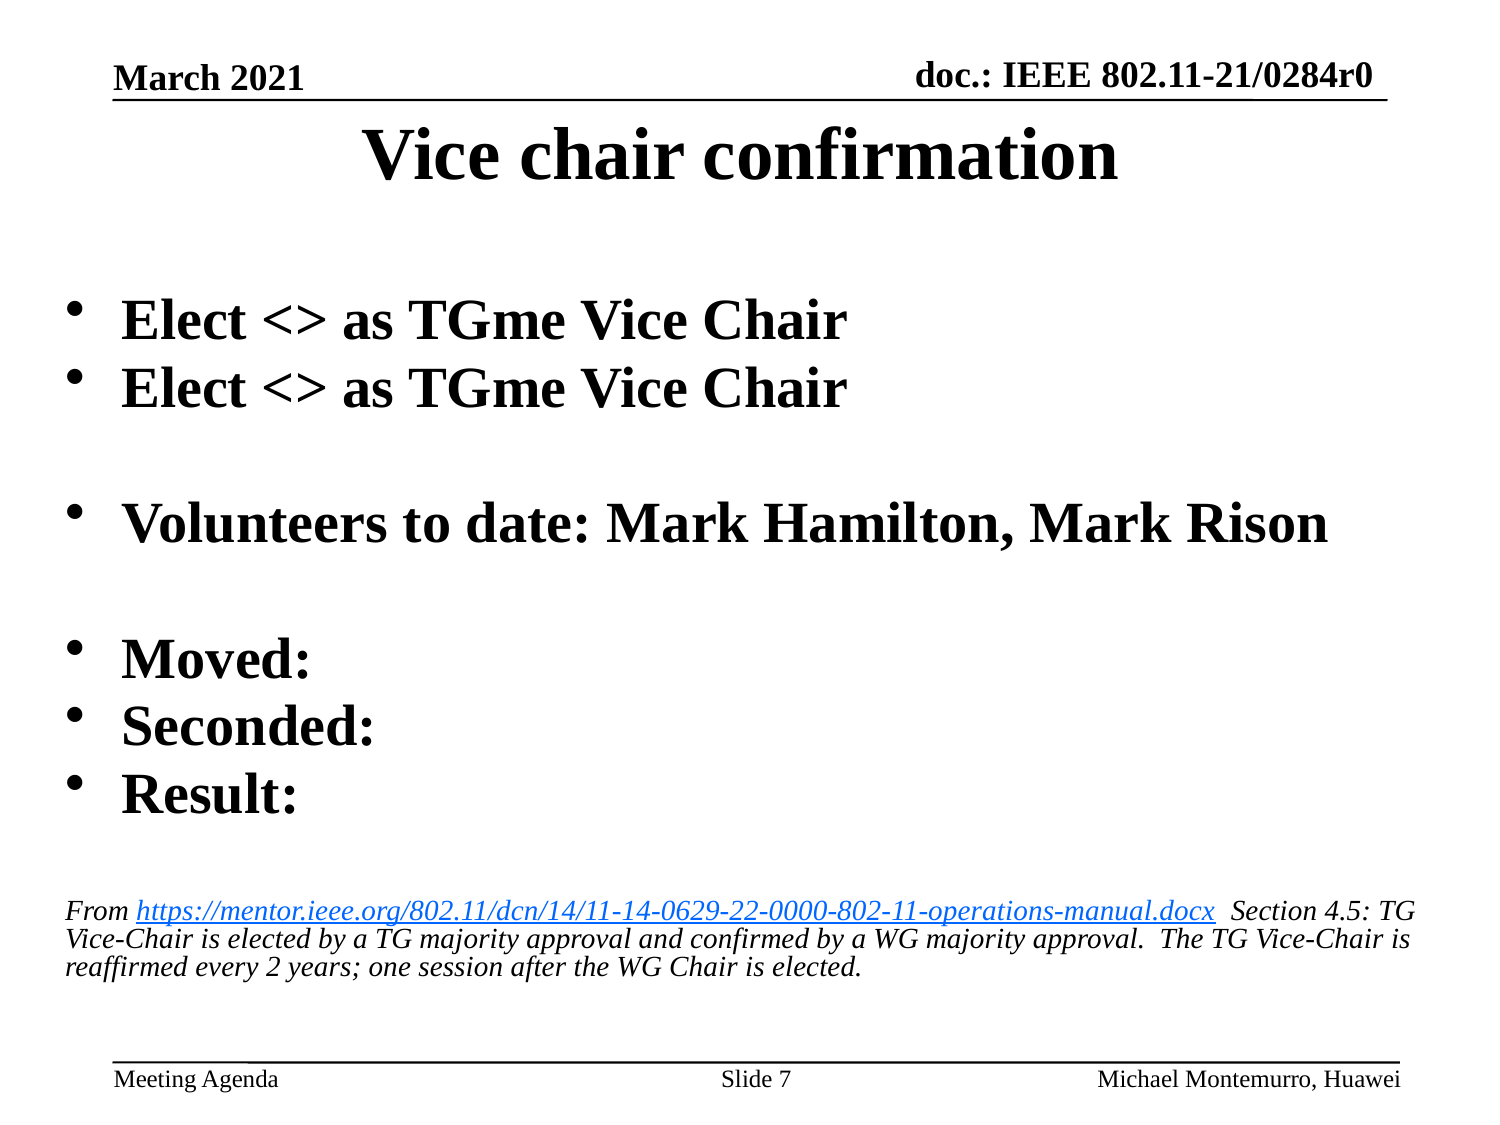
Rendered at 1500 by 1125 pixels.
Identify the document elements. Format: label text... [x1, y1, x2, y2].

footer Michael Montemurro, Huawei [949, 1061, 1402, 1093]
title Vice chair confirmation [112, 112, 1388, 188]
slide_number Slide 7 [712, 1061, 800, 1093]
text_box Elect <> as TGme Vice Chair Elect <> as TGme Vice Chair Volunteers to date: Mark Hamilton, Mark Rison Moved: Seconded: Result: From https://mentor.ieee.org/802.11/dcn/14/11-14-0629-22-0000-802-11-operations-manual.docx Section 4.5: TG Vice-Chair is elected by a TG majority approval and confirmed by a WG majority approval. The TG Vice-Chair is reaffirmed every 2 years; one session after the WG Chair is elected. [50, 287, 1450, 725]
